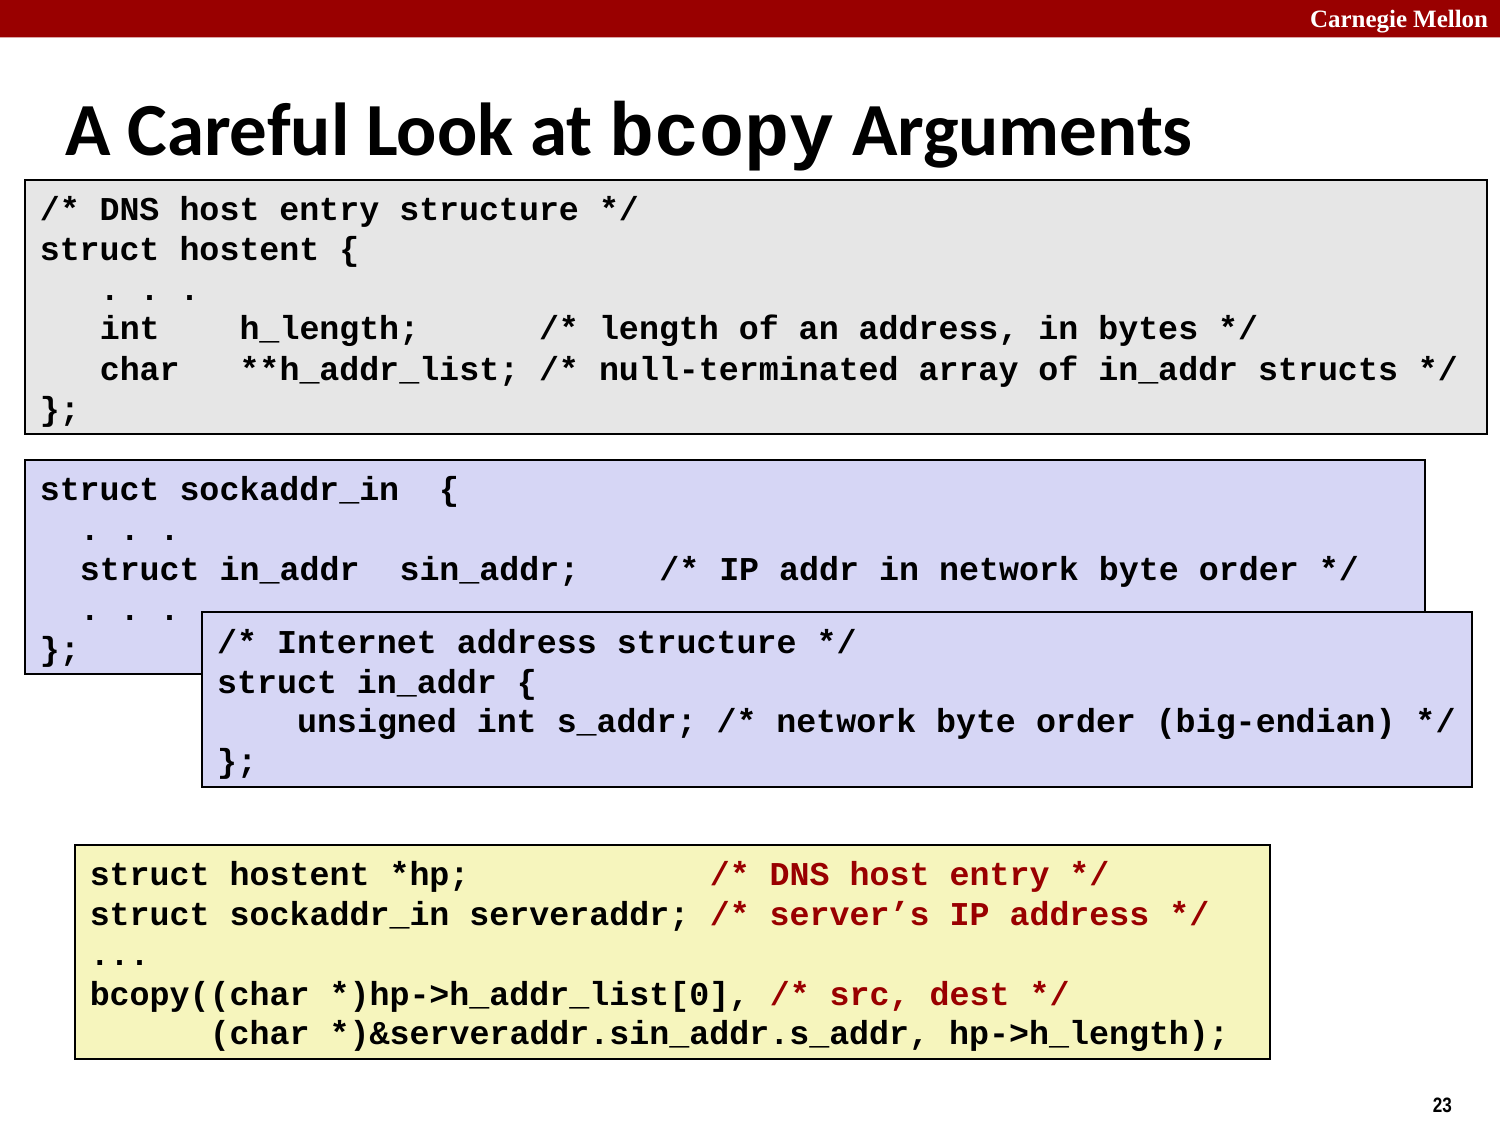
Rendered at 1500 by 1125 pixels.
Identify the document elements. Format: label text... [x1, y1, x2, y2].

text_box struct sockaddr_in { . . . struct in_addr sin_addr; /* IP addr in network byte order */ . . . }; [24, 459, 1425, 675]
title A Careful Look at bcopy Arguments [49, 62, 1296, 179]
text_box /* DNS host entry structure */ struct hostent { . . . int h_length; /* length of an address, in bytes */ char **h_addr_list; /* null-terminated array of in_addr structs */ }; [24, 179, 1488, 434]
text_box struct hostent *hp; /* DNS host entry */ struct sockaddr_in serveraddr; /* server’s IP address */ ... bcopy((char *)hp->h_addr_list[0], /* src, dest */ (char *)&serveraddr.sin_addr.s_addr, hp->h_length); [75, 844, 1271, 1060]
text_box /* Internet address structure */ struct in_addr { unsigned int s_addr; /* network byte order (big-endian) */ }; [202, 612, 1473, 787]
